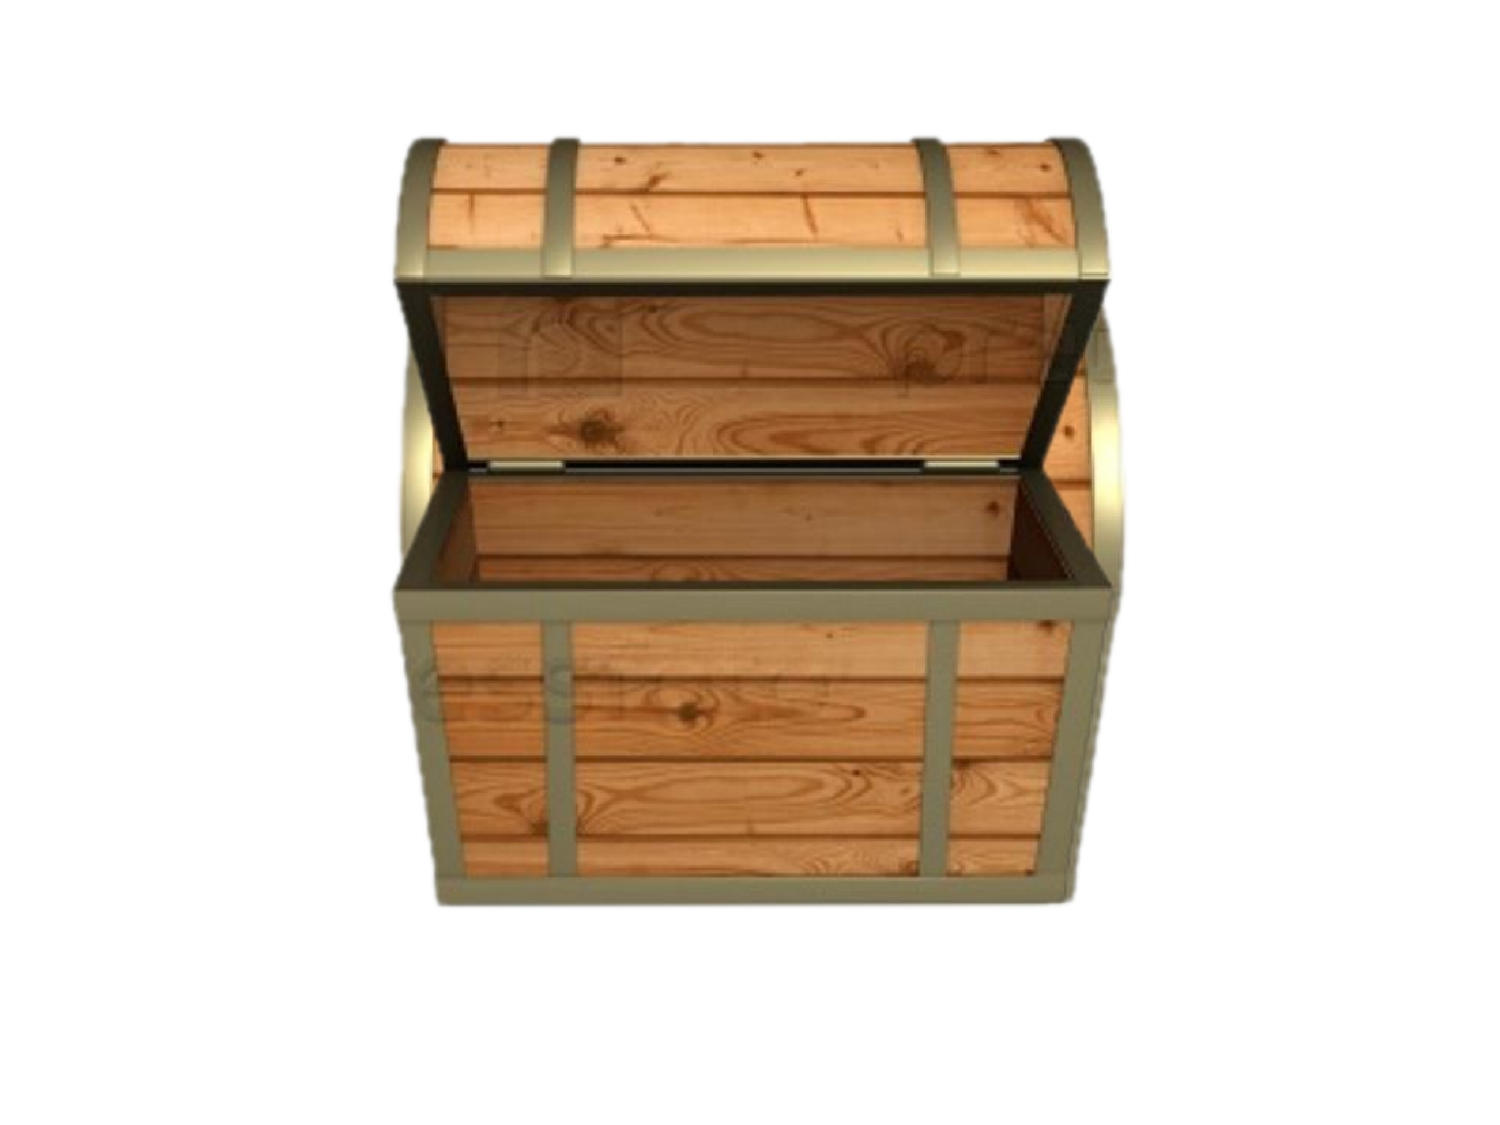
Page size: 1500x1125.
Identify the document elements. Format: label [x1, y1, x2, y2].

picture [374, 116, 1149, 932]
